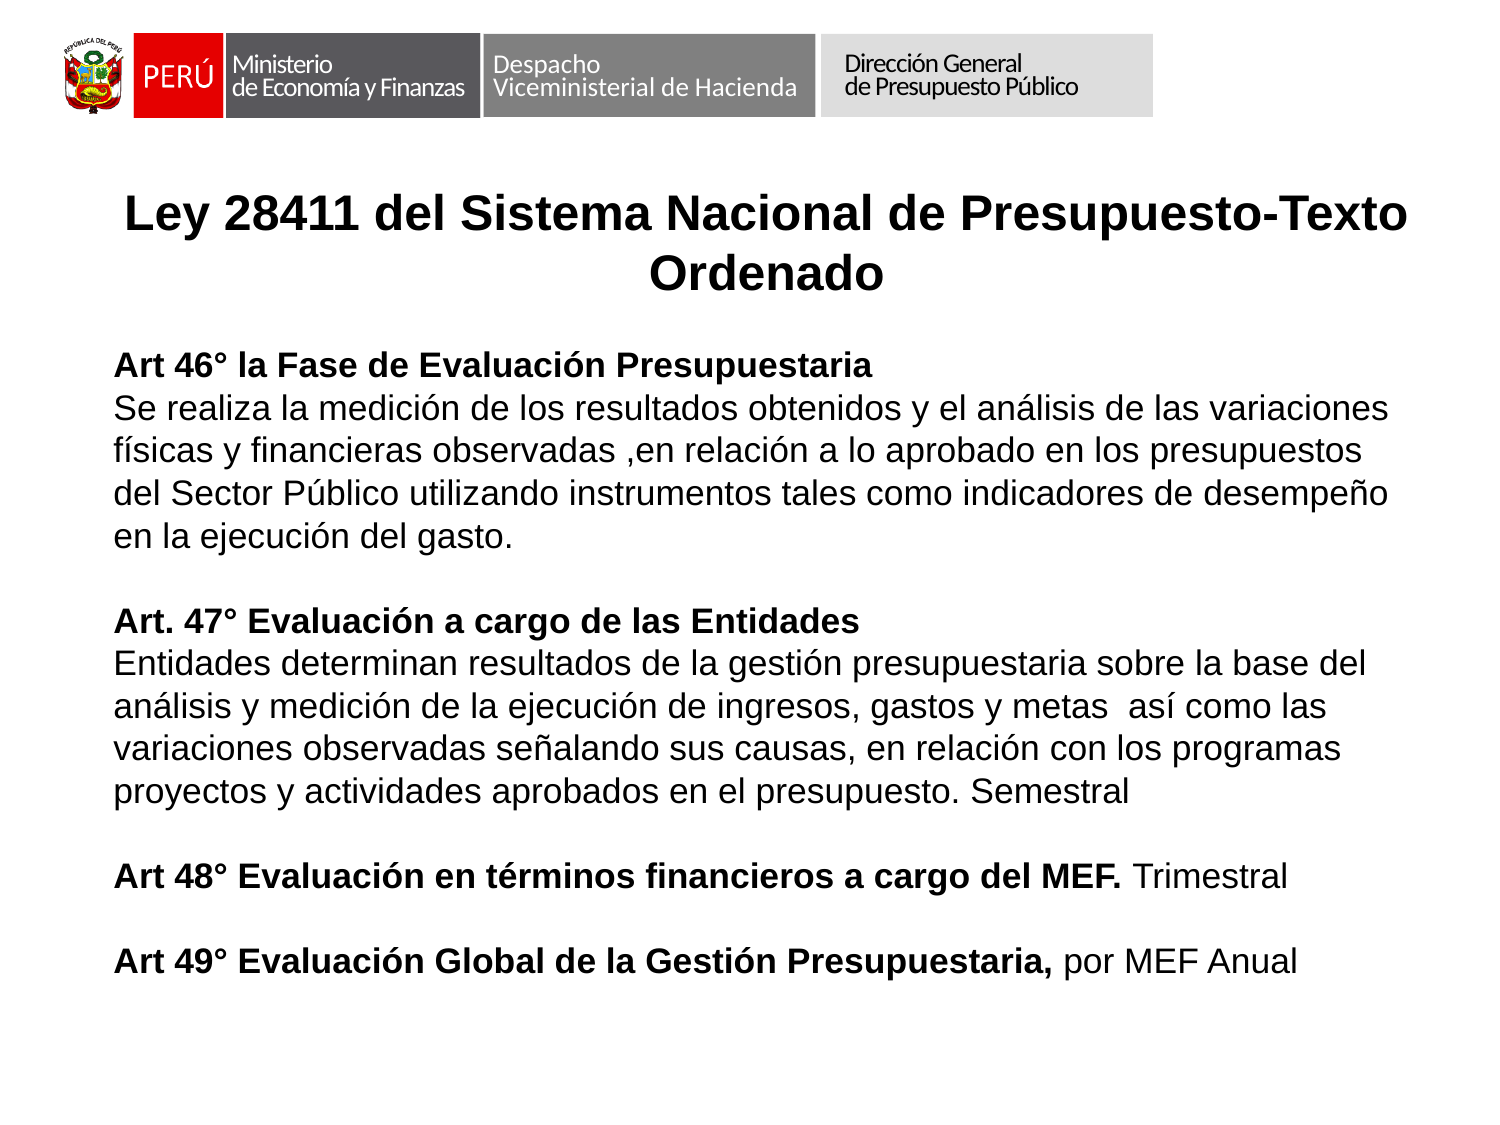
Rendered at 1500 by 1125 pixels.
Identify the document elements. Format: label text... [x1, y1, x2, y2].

picture [53, 29, 484, 122]
text_box Ley 28411 del Sistema Nacional de Presupuesto-Texto Ordenado Art 46° la Fase de Evaluación Presupuestaria Se realiza la medición de los resultados obtenidos y el análisis de las variaciones físicas y financieras observadas ,en relación a lo aprobado en los presupuestos del Sector Público utilizando instrumentos tales como indicadores de desempeño en la ejecución del gasto. Art. 47° Evaluación a cargo de las Entidades Entidades determinan resultados de la gestión presupuestaria sobre la base del análisis y medición de la ejecución de ingresos, gastos y metas así como las variaciones observadas señalando sus causas, en relación con los programas proyectos y actividades aprobados en el presupuesto. Semestral Art 48° Evaluación en términos financieros a cargo del MEF. Trimestral Art 49° Evaluación Global de la Gestión Presupuestaria, por MEF Anual [98, 172, 1435, 1073]
